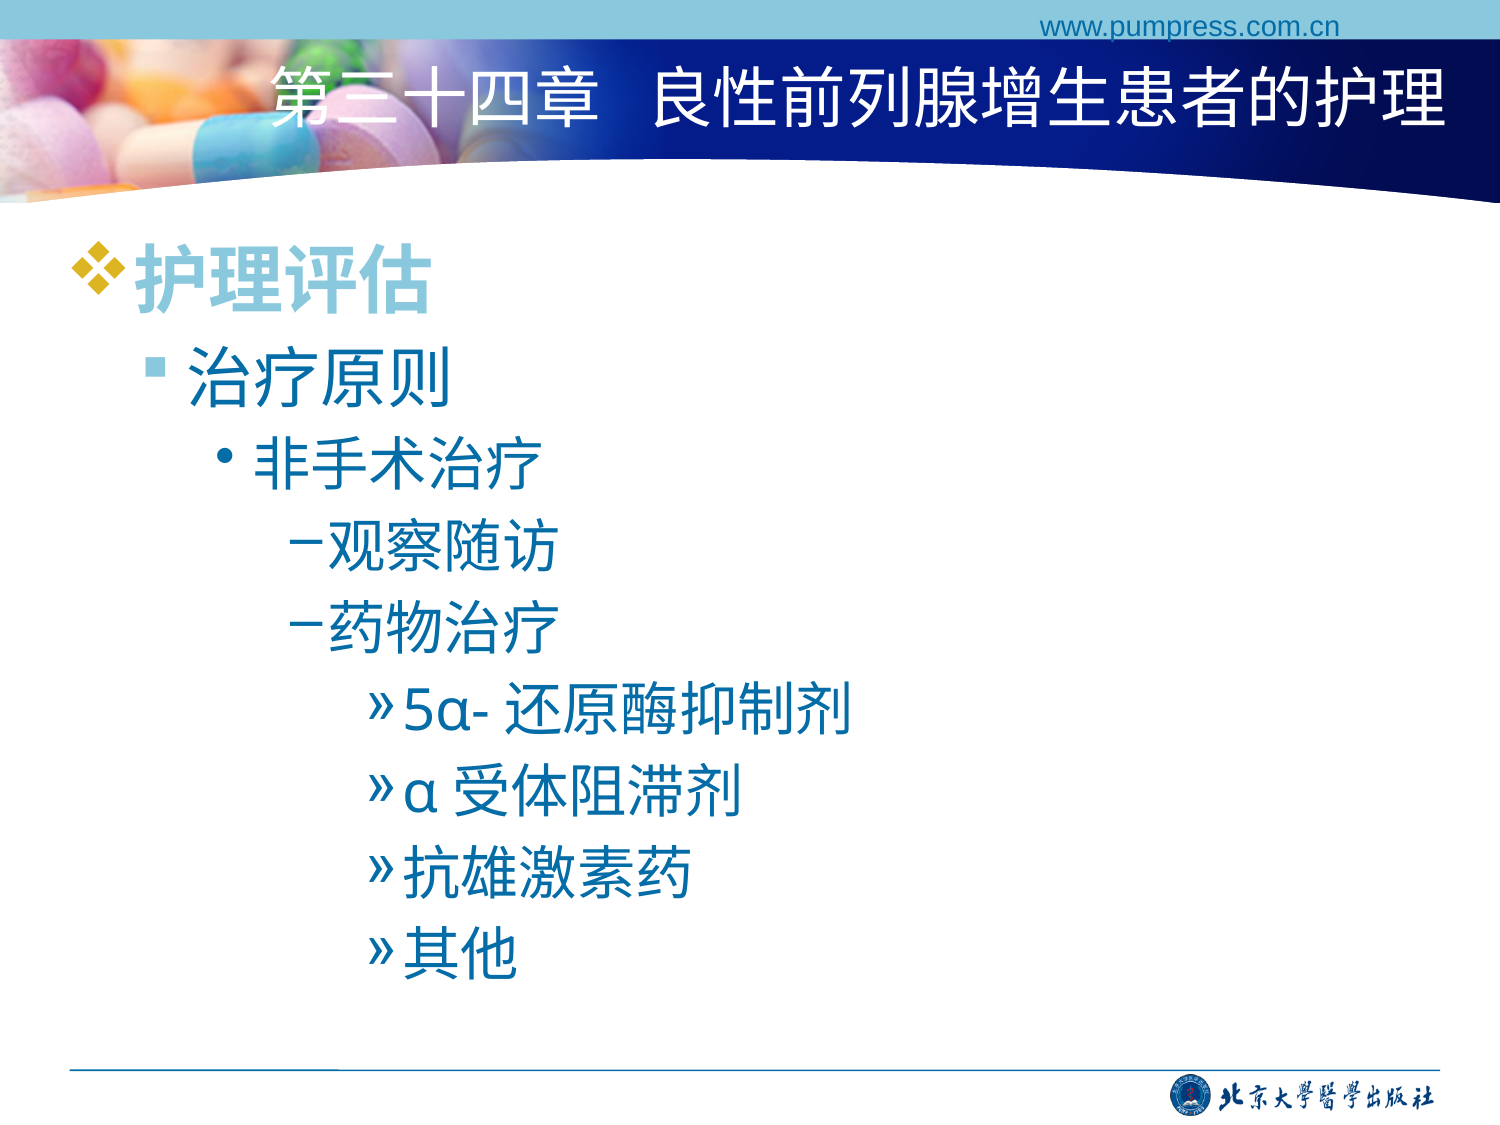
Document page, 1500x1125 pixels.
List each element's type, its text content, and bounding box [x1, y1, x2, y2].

picture [1170, 1074, 1436, 1118]
list 护理评估 治疗原则 非手术治疗 观察随访 药物治疗 5α-还原酶抑制剂 α受体阻滞剂 抗雄激素药 其他 [49, 224, 1463, 1026]
slide_number www.pumpress.com.cn [1025, 0, 1463, 38]
picture [0, 40, 1500, 203]
title 第三十四章 良性前列腺增生患者的护理 [137, 49, 1463, 143]
